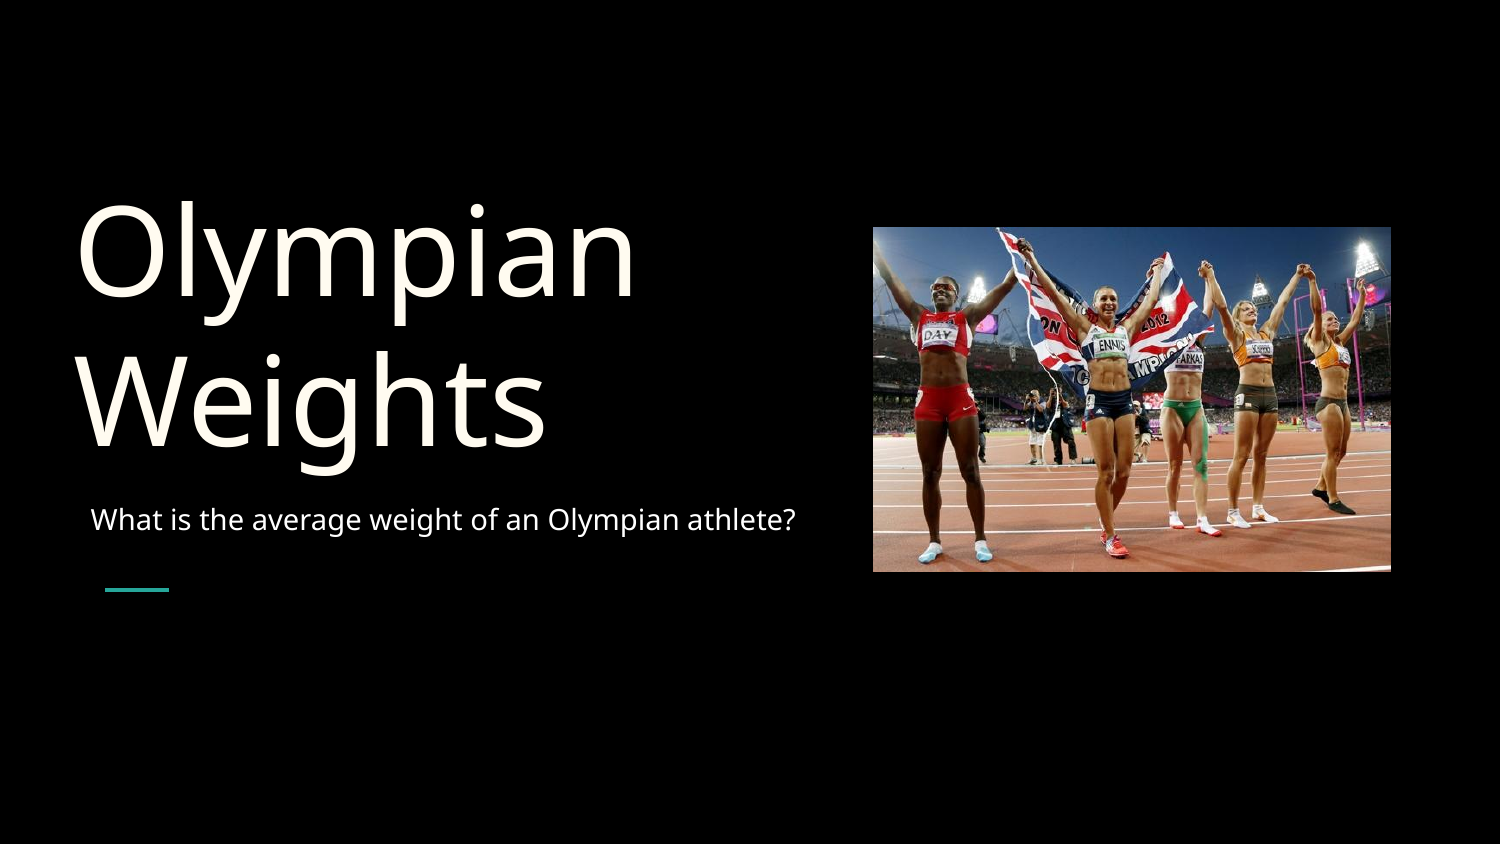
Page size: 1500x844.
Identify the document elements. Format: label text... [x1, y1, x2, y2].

title Olympian Weights [58, 236, 755, 487]
text_box What is the average weight of an Olympian athlete? [75, 486, 856, 588]
picture [873, 227, 1392, 573]
